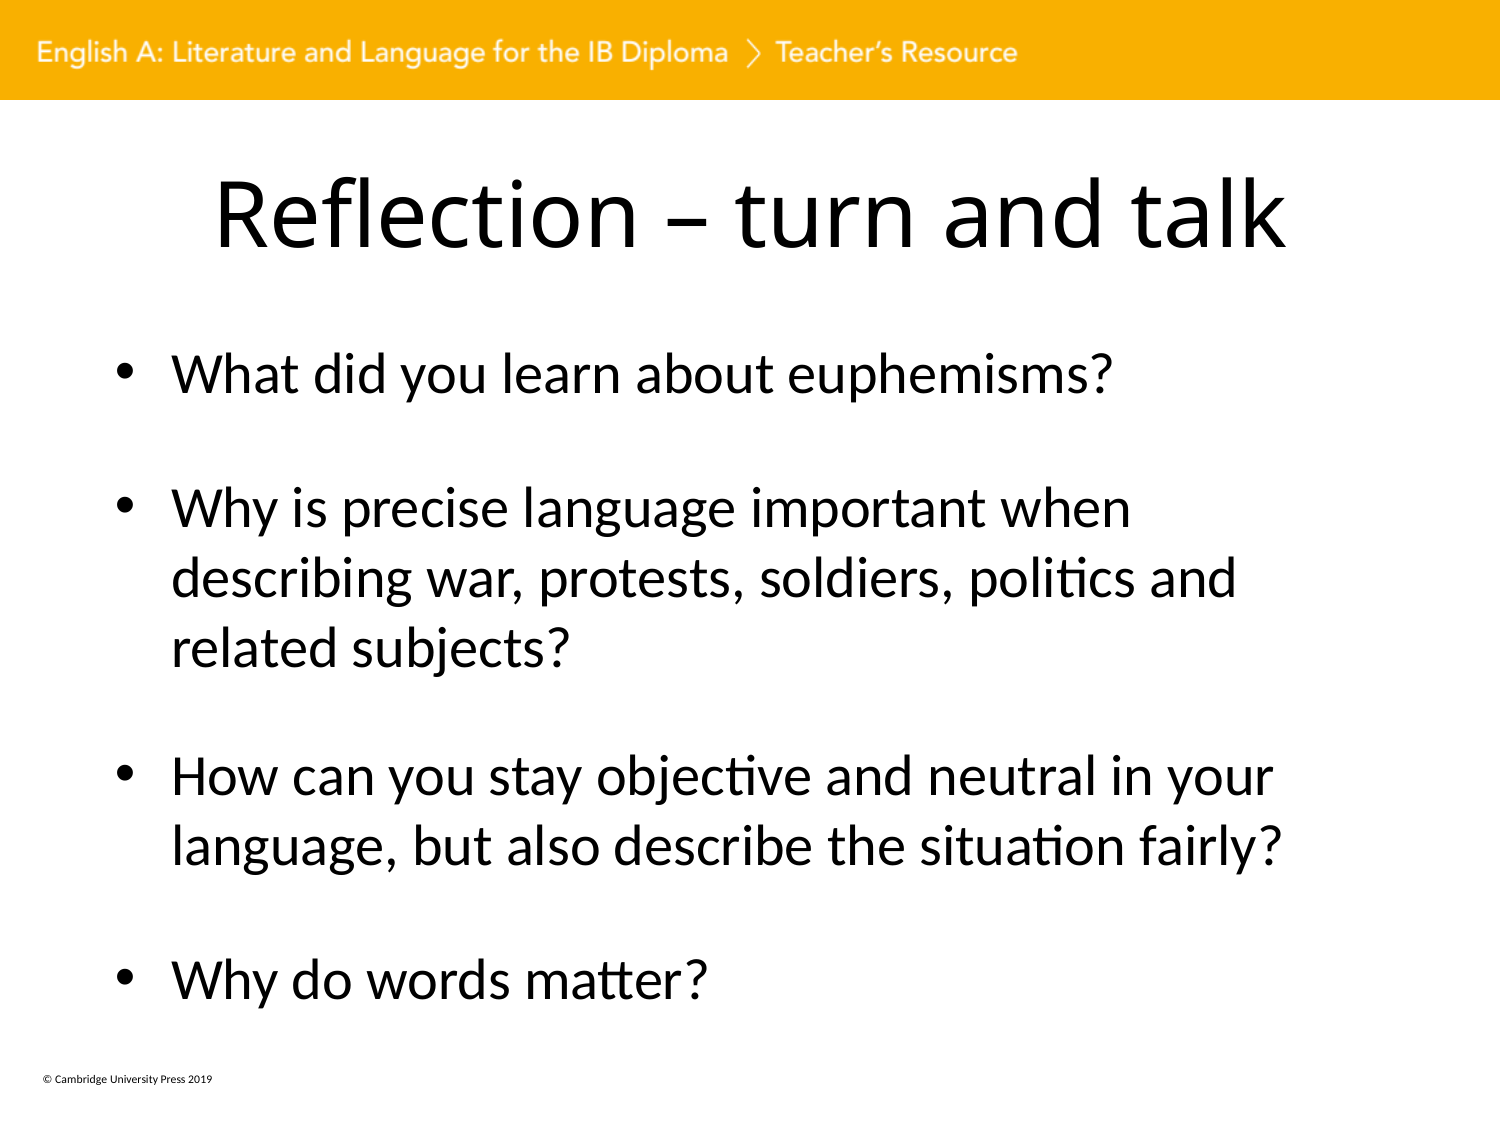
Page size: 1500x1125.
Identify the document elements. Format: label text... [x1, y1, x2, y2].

subtitle © Cambridge University Press 2019 [27, 1063, 1388, 1093]
picture [0, 0, 1500, 101]
text_box What did you learn about euphemisms? Why is precise language important when describing war, protests, soldiers, politics and related subjects? How can you stay objective and neutral in your language, but also describe the situation fairly? Why do words matter? [99, 327, 1388, 1089]
text_box Reflection – turn and talk [27, 117, 1474, 305]
